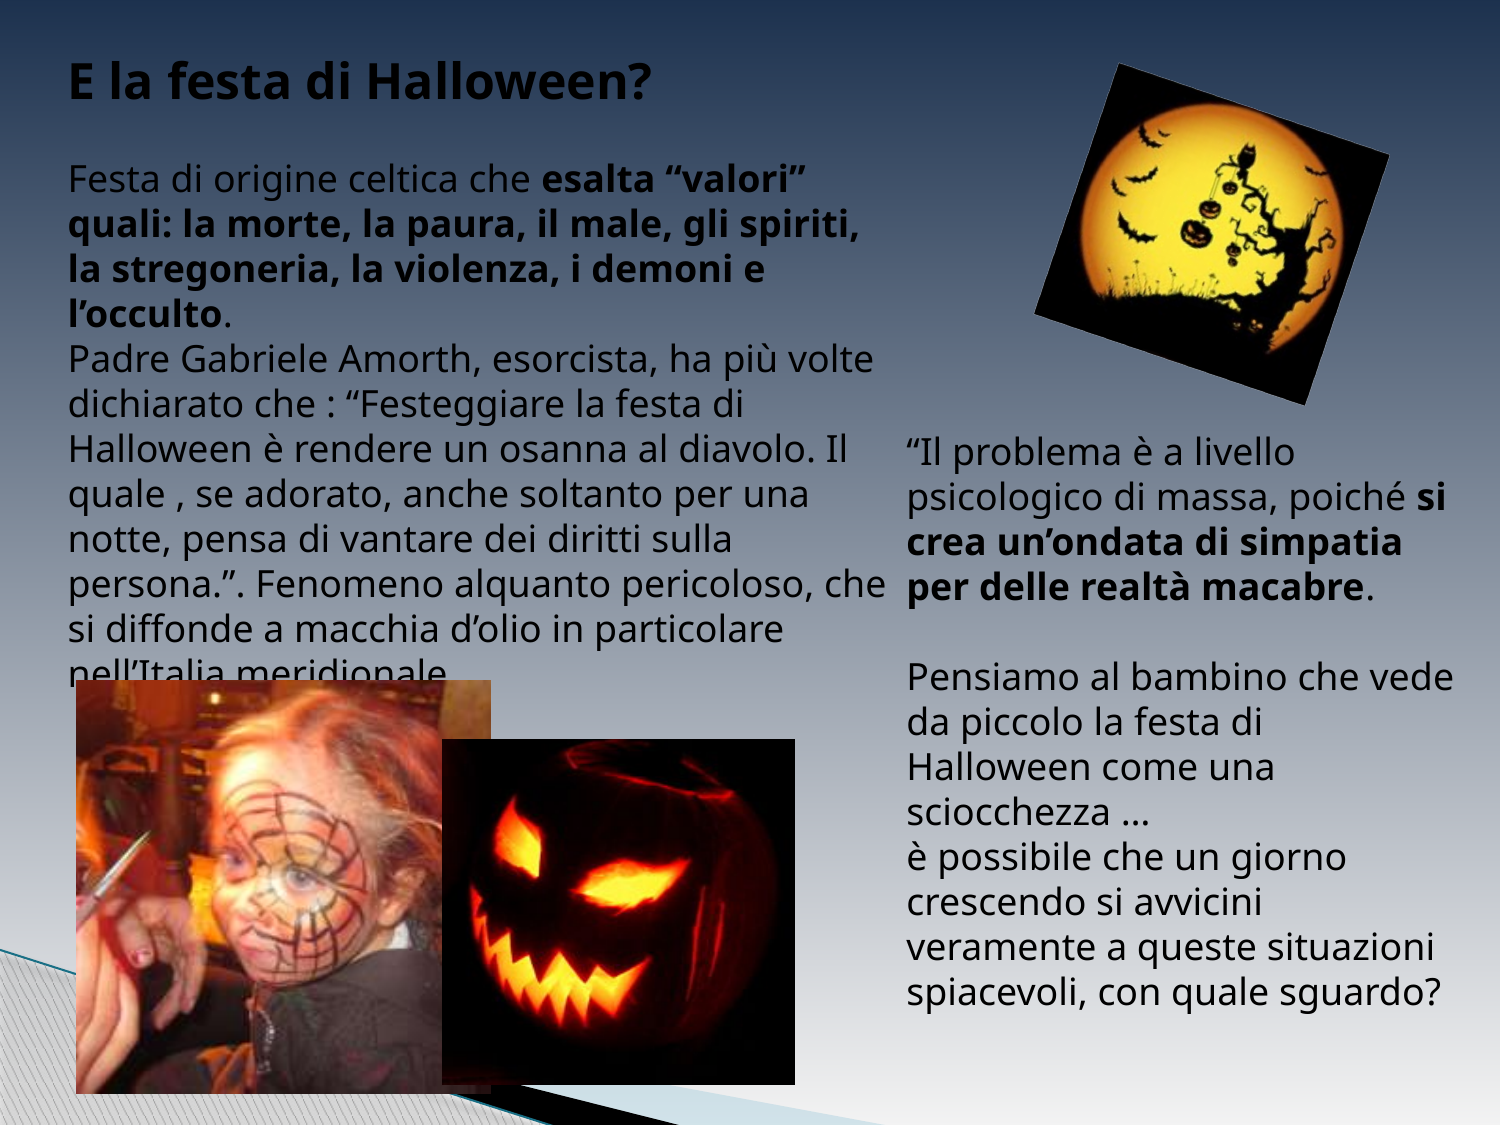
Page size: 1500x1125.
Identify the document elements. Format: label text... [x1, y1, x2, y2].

picture [76, 680, 795, 1095]
text_box “Il problema è a livello psicologico di massa, poiché si crea un’ondata di simpatia per delle realtà macabre. Pensiamo al bambino che vede da piccolo la festa di Halloween come una sciocchezza … è possibile che un giorno crescendo si avvicini veramente a queste situazioni spiacevoli, con quale sguardo? [891, 420, 1471, 1021]
text_box E la festa di Halloween? Festa di origine celtica che esalta “valori” quali: la morte, la paura, il male, gli spiriti, la stregoneria, la violenza, i demoni e l’occulto. Padre Gabriele Amorth, esorcista, ha più volte dichiarato che : “Festeggiare la festa di Halloween è rendere un osanna al diavolo. Il quale , se adorato, anche soltanto per una notte, pensa di vantare dei diritti sulla persona.”. Fenomeno alquanto pericoloso, che si diffonde a macchia d’olio in particolare nell’Italia meridionale. [53, 42, 916, 703]
picture [1035, 64, 1389, 405]
